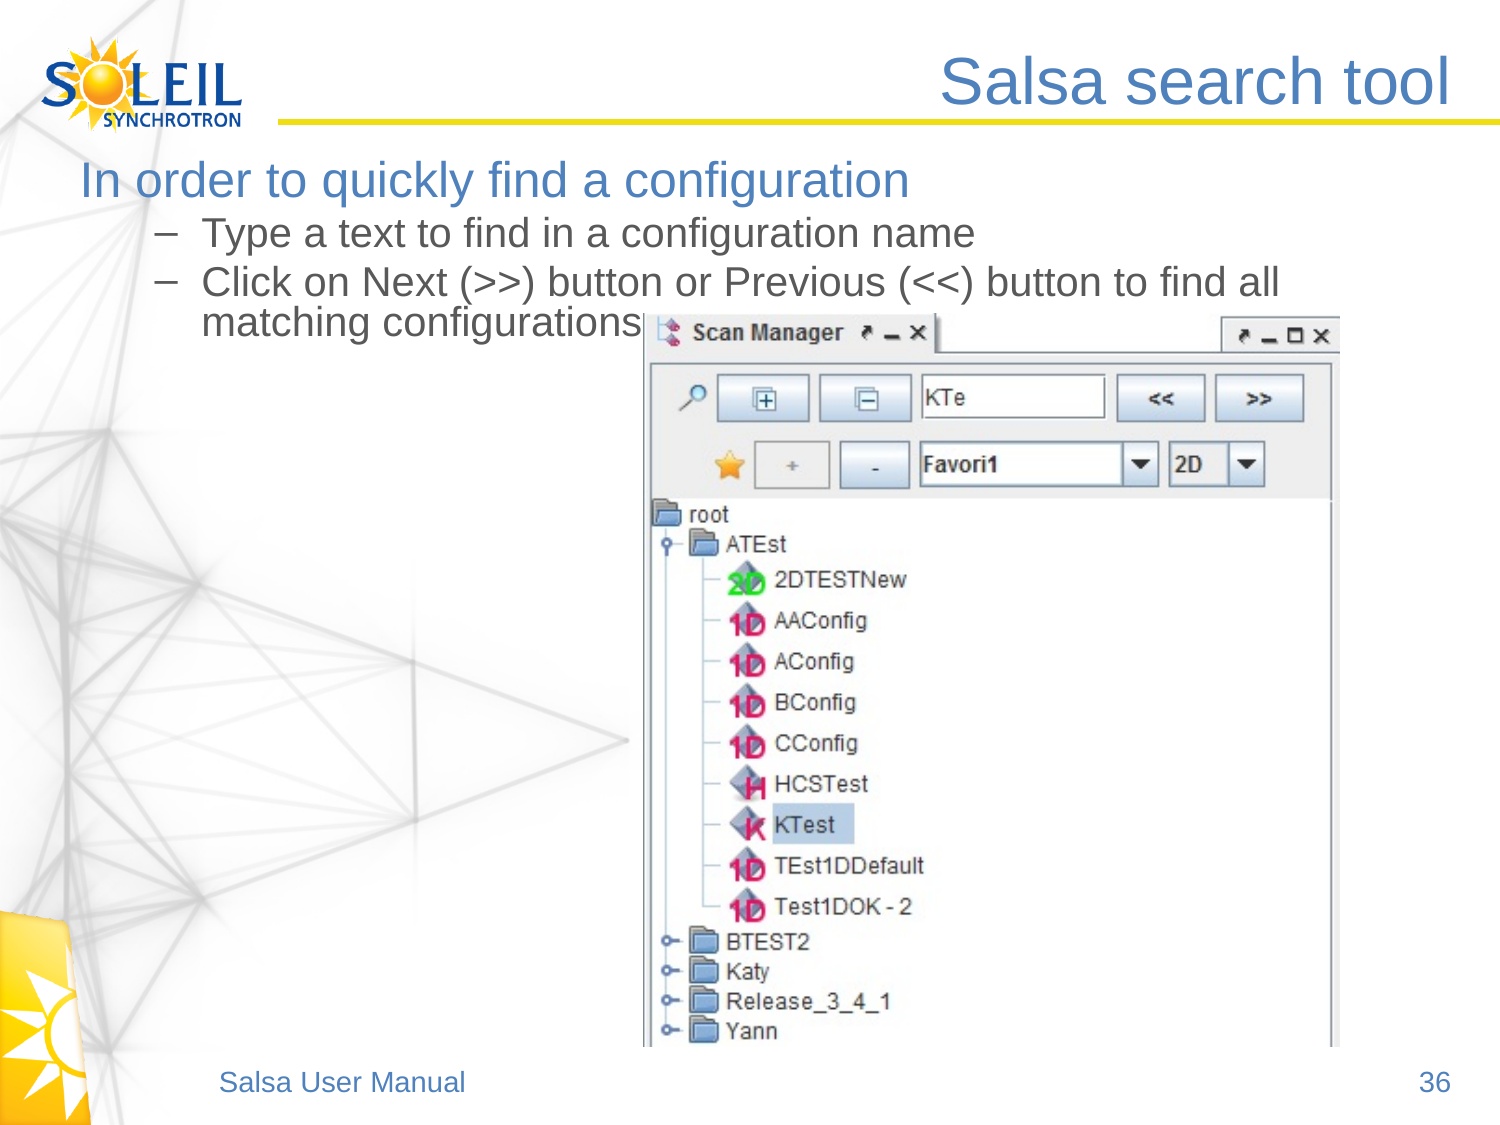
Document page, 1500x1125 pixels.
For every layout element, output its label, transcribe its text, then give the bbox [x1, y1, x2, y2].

text_box Salsa User Manual 36 [100, 1046, 1467, 1116]
text_box In order to quickly find a configuration Type a text to find in a configuration name Click on Next (>>) button or Previous (<<) button to find all matching configurations [64, 152, 1463, 1015]
picture [0, 0, 1500, 1125]
title Salsa search tool [277, 31, 1467, 125]
